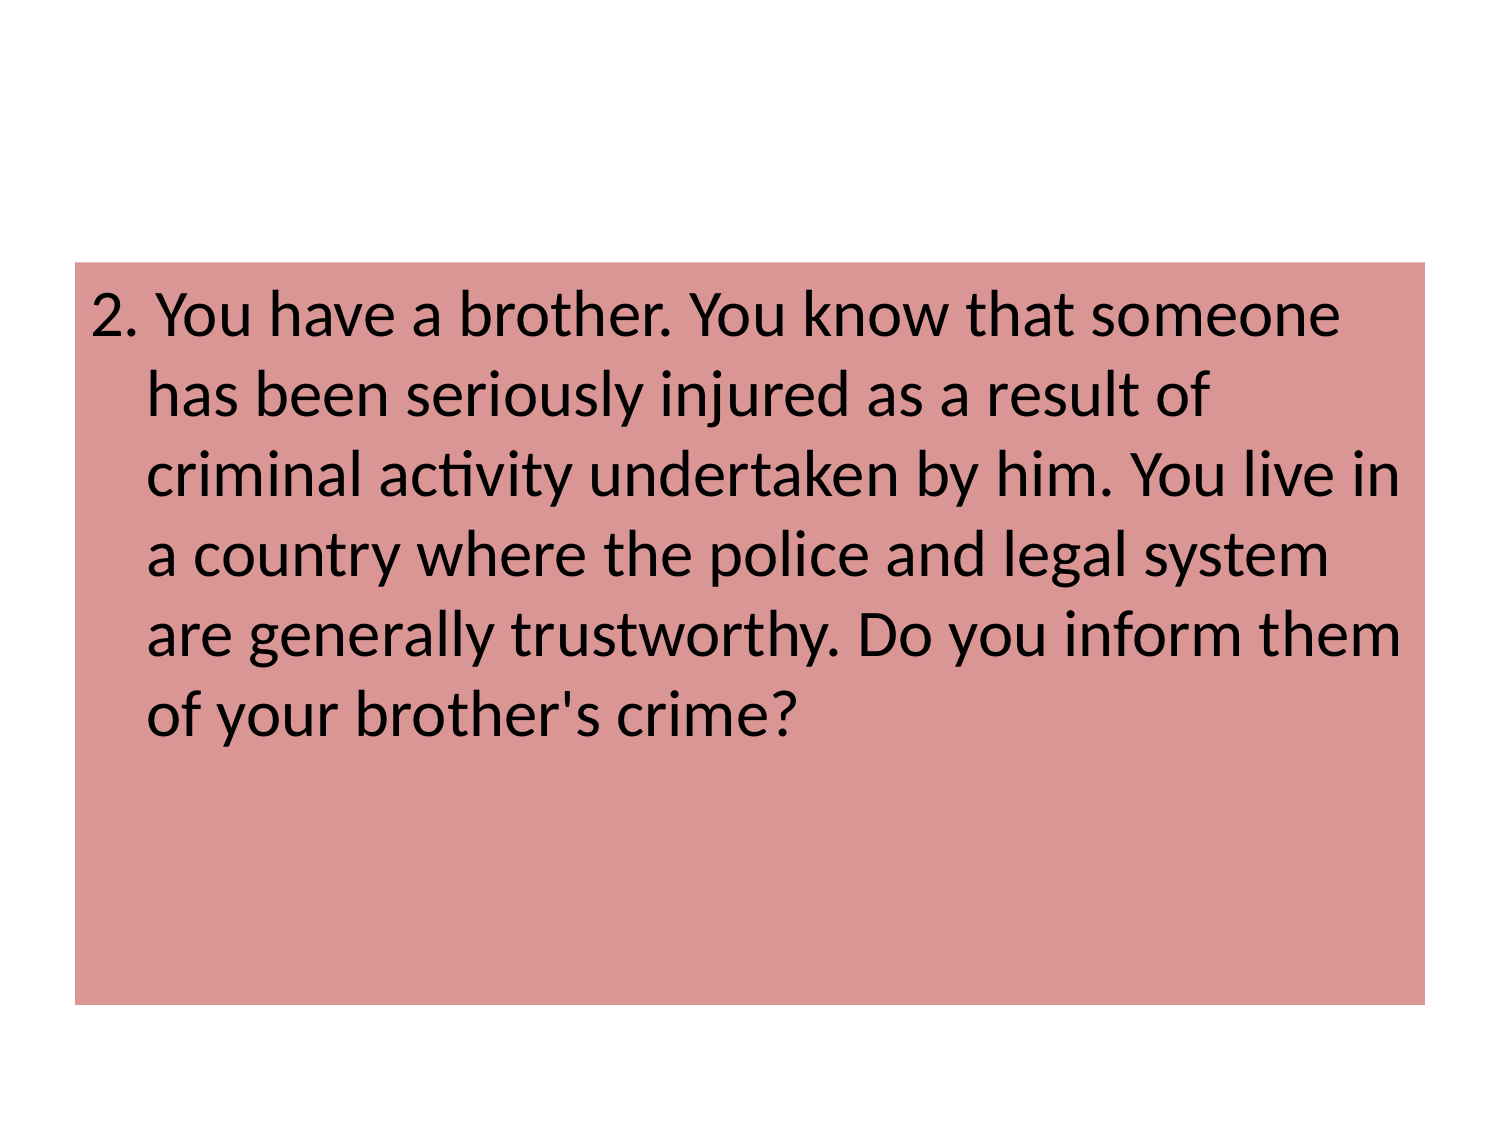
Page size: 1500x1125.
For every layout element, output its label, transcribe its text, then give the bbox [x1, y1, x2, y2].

list 2. You have a brother. You know that someone has been seriously injured as a result of criminal activity undertaken by him. You live in a country where the police and legal system are generally trustworthy. Do you inform them of your brother's crime? [75, 262, 1425, 1005]
